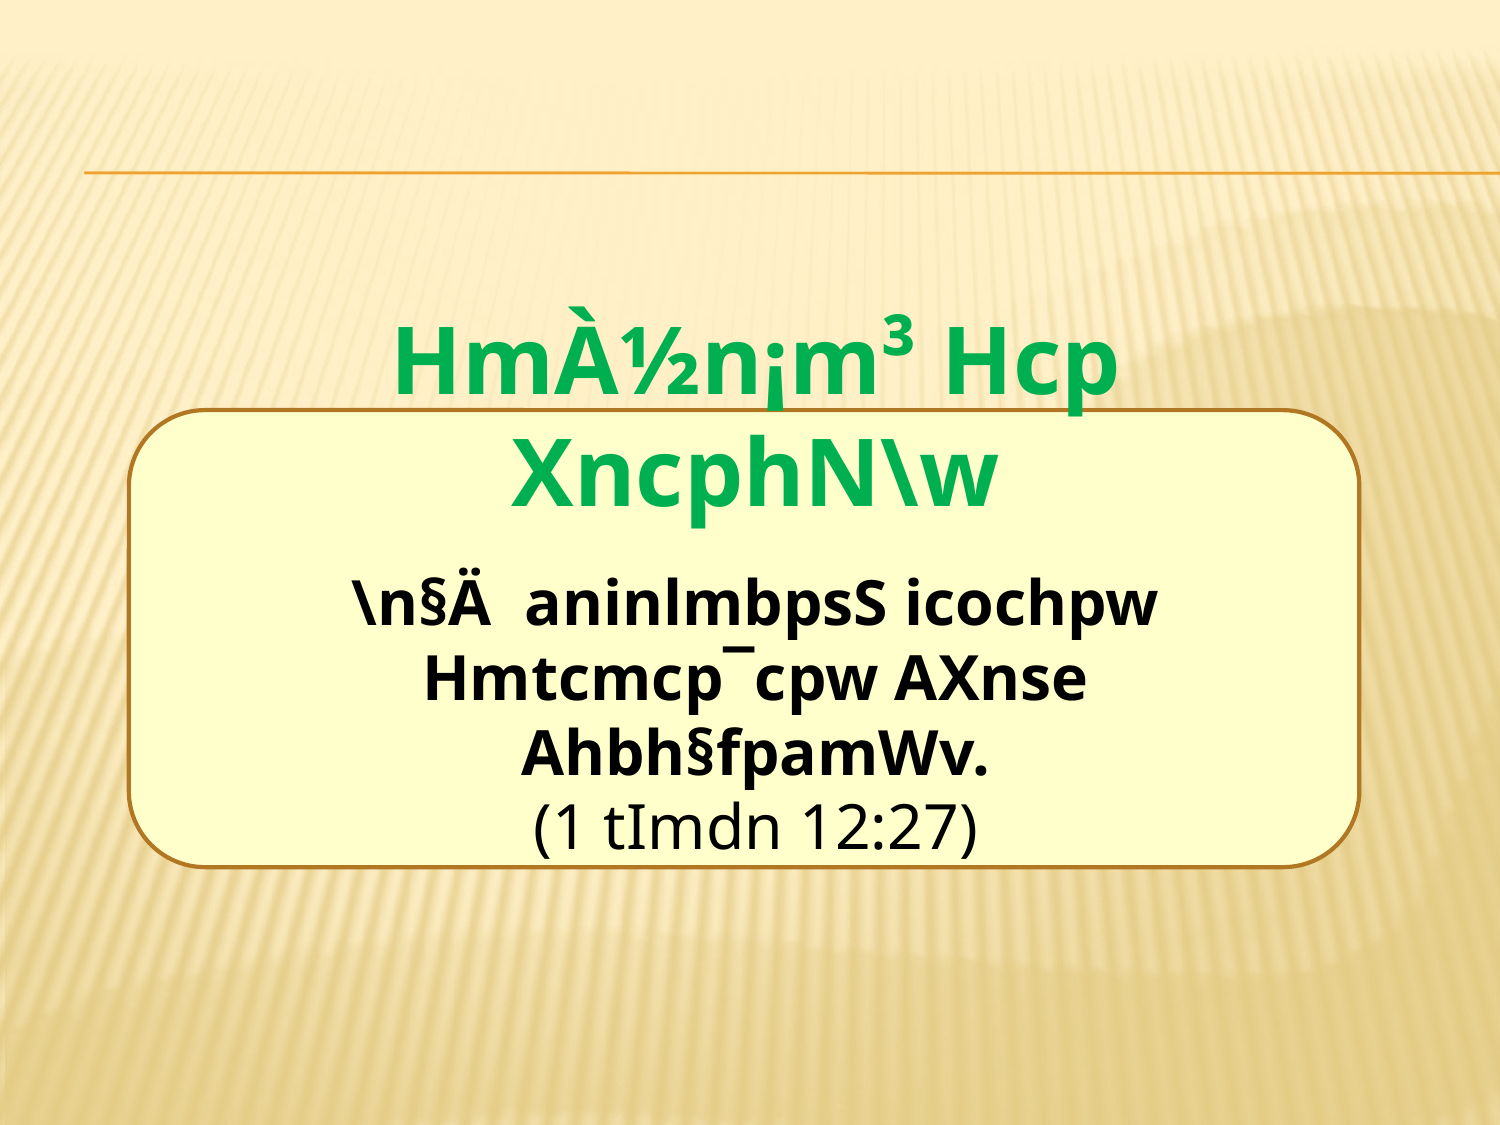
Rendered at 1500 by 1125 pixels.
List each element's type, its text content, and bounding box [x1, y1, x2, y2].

text_box HmÀ½n¡m³ Hcp XncphN\w \n§Ä aninlmbpsS icochpw Hmtcmcp¯cpw AXnse Ahbh§fpamWv. (1 tImdn 12:27) [175, 292, 1336, 1025]
text_box [126, 413, 175, 864]
text_box [1336, 428, 1362, 849]
